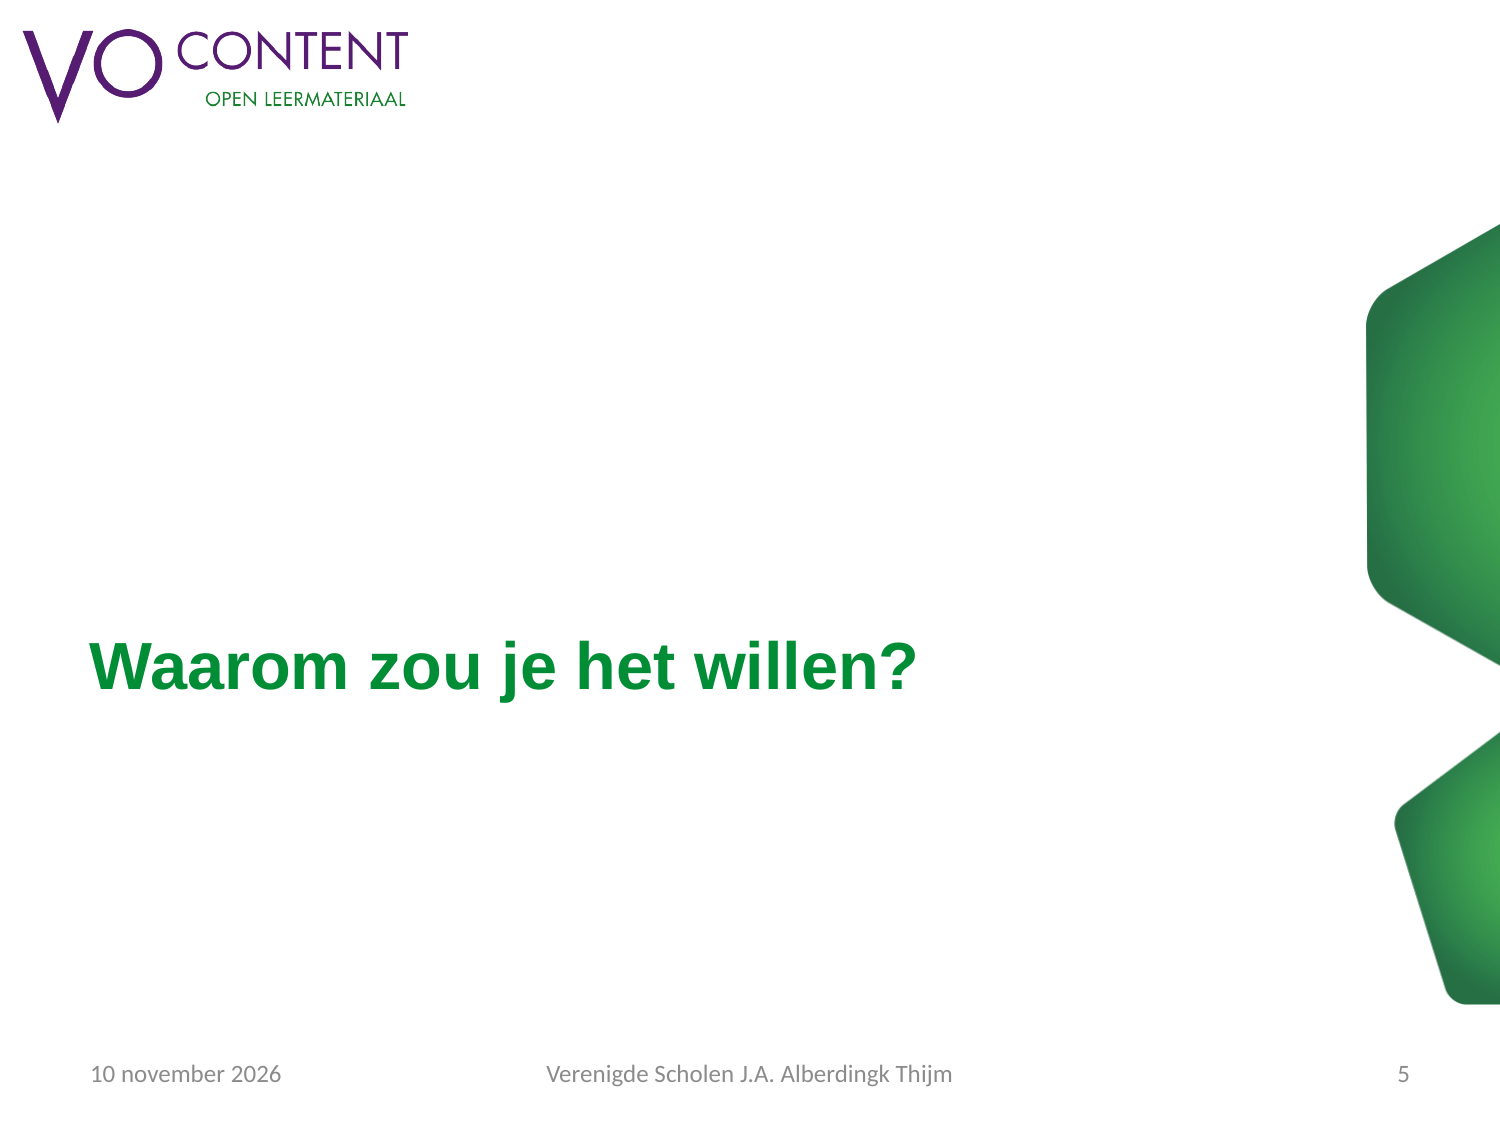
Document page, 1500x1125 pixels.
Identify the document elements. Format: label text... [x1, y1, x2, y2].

picture [22, 29, 408, 124]
picture [1366, 222, 1500, 1005]
list Waarom zou je het willen? [75, 615, 1239, 947]
footer Verenigde Scholen J.A. Alberdingk Thijm [512, 1042, 988, 1103]
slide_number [75, 1042, 425, 1103]
slide_number 5 [1074, 1042, 1425, 1103]
